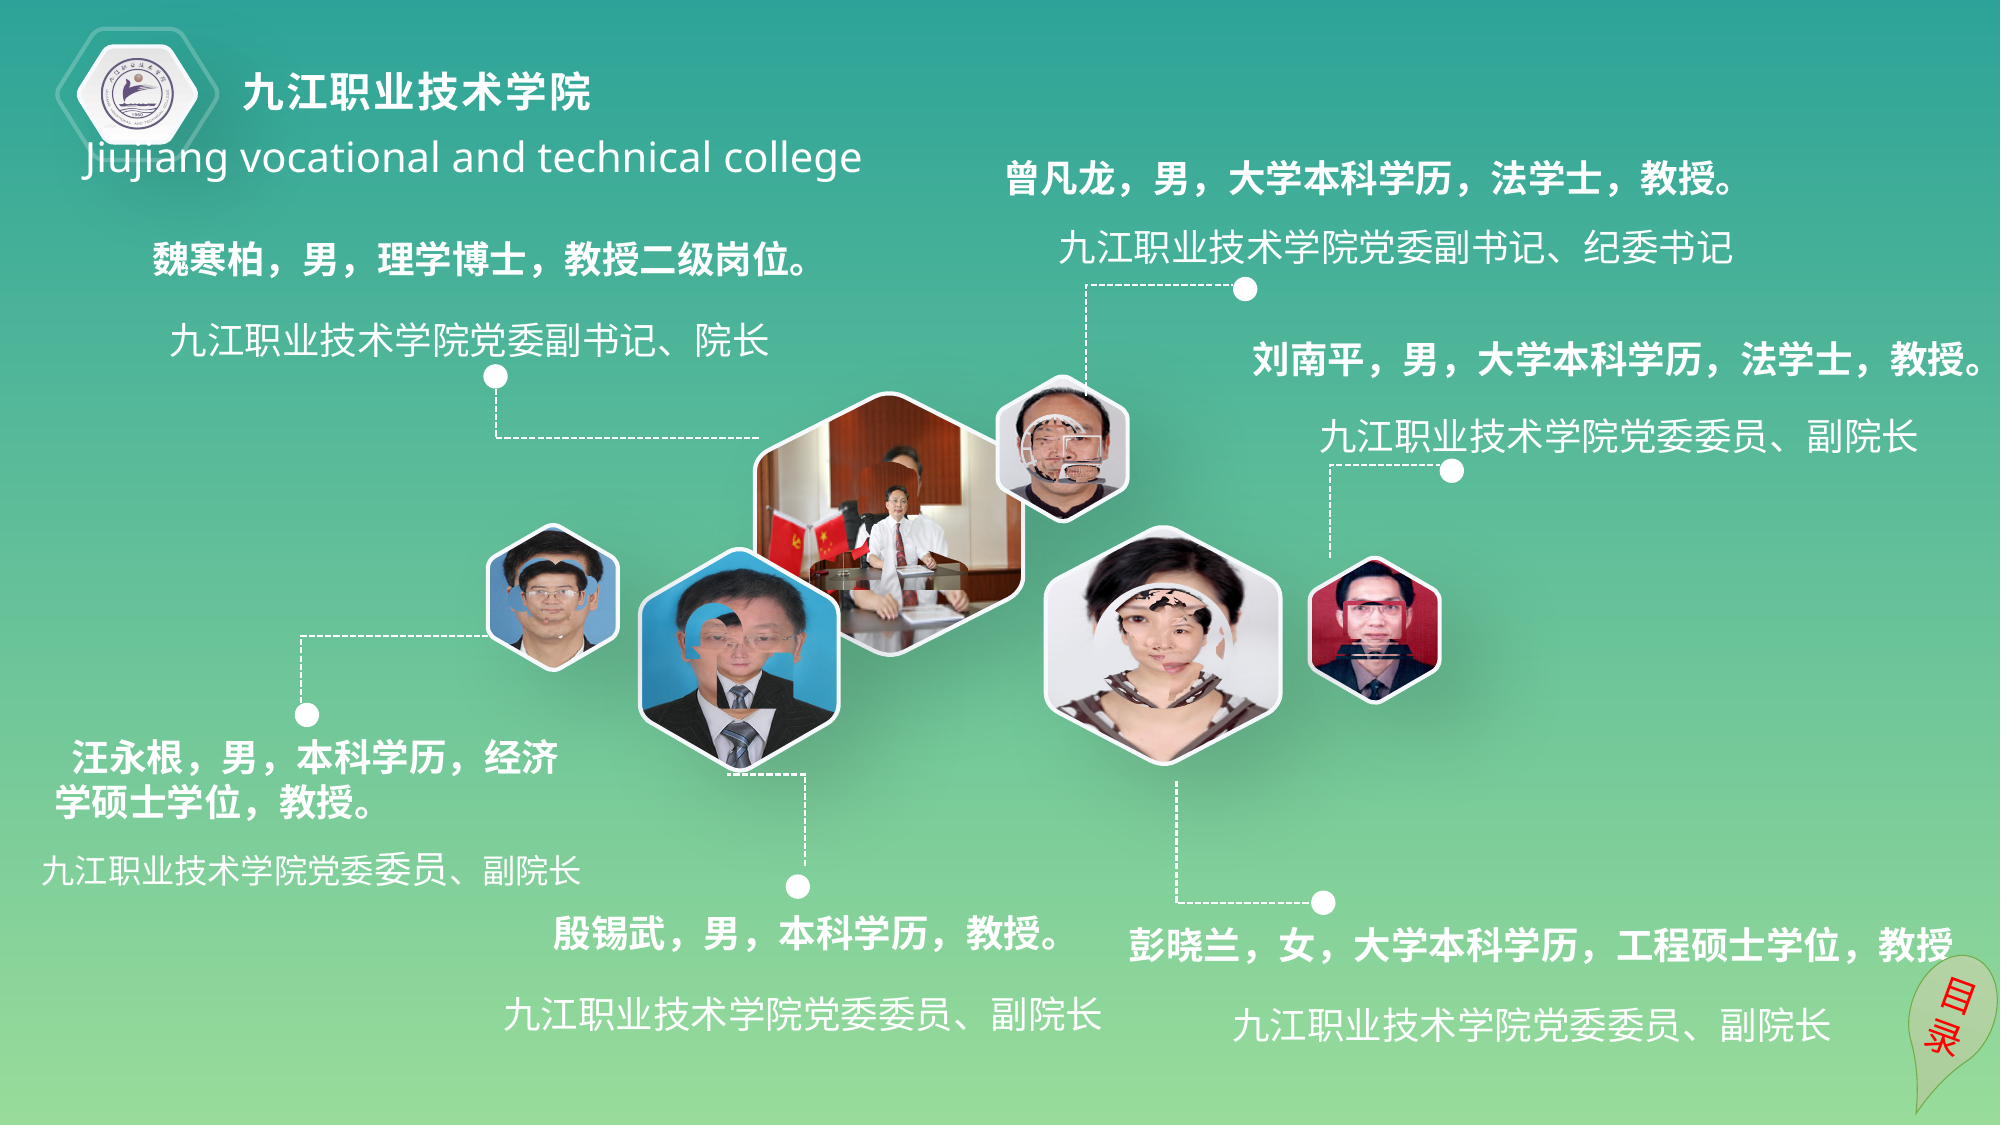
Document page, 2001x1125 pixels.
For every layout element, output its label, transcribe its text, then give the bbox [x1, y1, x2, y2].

text_box 彭晓兰，女，大学本科学历，工程硕士学位，教授 [1096, 914, 1969, 975]
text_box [997, 376, 1128, 522]
text_box 九江职业技术学院党委委员、副院长 [1304, 396, 1935, 465]
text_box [57, 28, 218, 161]
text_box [1309, 557, 1440, 703]
text_box [300, 635, 487, 704]
text_box 九江职业技术学院党委委员、副院长 [488, 974, 1119, 1044]
text_box 魏寒柏，男，理学博士，教授二级岗位。 [137, 229, 860, 289]
text_box 九江职业技术学院 [227, 58, 721, 123]
text_box 九江职业技术学院党委委员、副院长 [26, 829, 598, 899]
text_box [1310, 889, 1337, 914]
text_box [482, 370, 509, 390]
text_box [639, 549, 839, 771]
text_box 曾凡龙，男，大学本科学历，法学士，教授。 [970, 147, 1768, 208]
text_box 汪永根，男，本科学历，经济 学硕士学位，教授。 [39, 726, 575, 829]
text_box [1329, 465, 1439, 557]
text_box [1085, 284, 1232, 376]
text_box 刘南平，男，大学本科学历，法学士，教授。 [1220, 328, 2000, 389]
text_box 九江职业技术学院党委副书记、院长 [154, 301, 794, 370]
text_box [495, 382, 754, 439]
text_box [1231, 277, 1259, 303]
text_box [293, 701, 321, 726]
text_box [784, 873, 812, 900]
text_box 殷锡武，男，本科学历，教授。 [512, 902, 1094, 963]
text_box 九江职业技术学院党委副书记、纪委书记 [1043, 207, 1749, 277]
text_box 九江职业技术学院党委委员、副院长 [1217, 985, 1848, 1055]
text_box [754, 393, 1024, 655]
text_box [1045, 527, 1281, 764]
text_box 目录 [1908, 954, 1998, 1116]
text_box [1438, 465, 1466, 484]
text_box [1175, 780, 1310, 904]
text_box [726, 773, 806, 866]
text_box Jiujiang vocational and technical college [70, 123, 878, 189]
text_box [487, 525, 618, 670]
